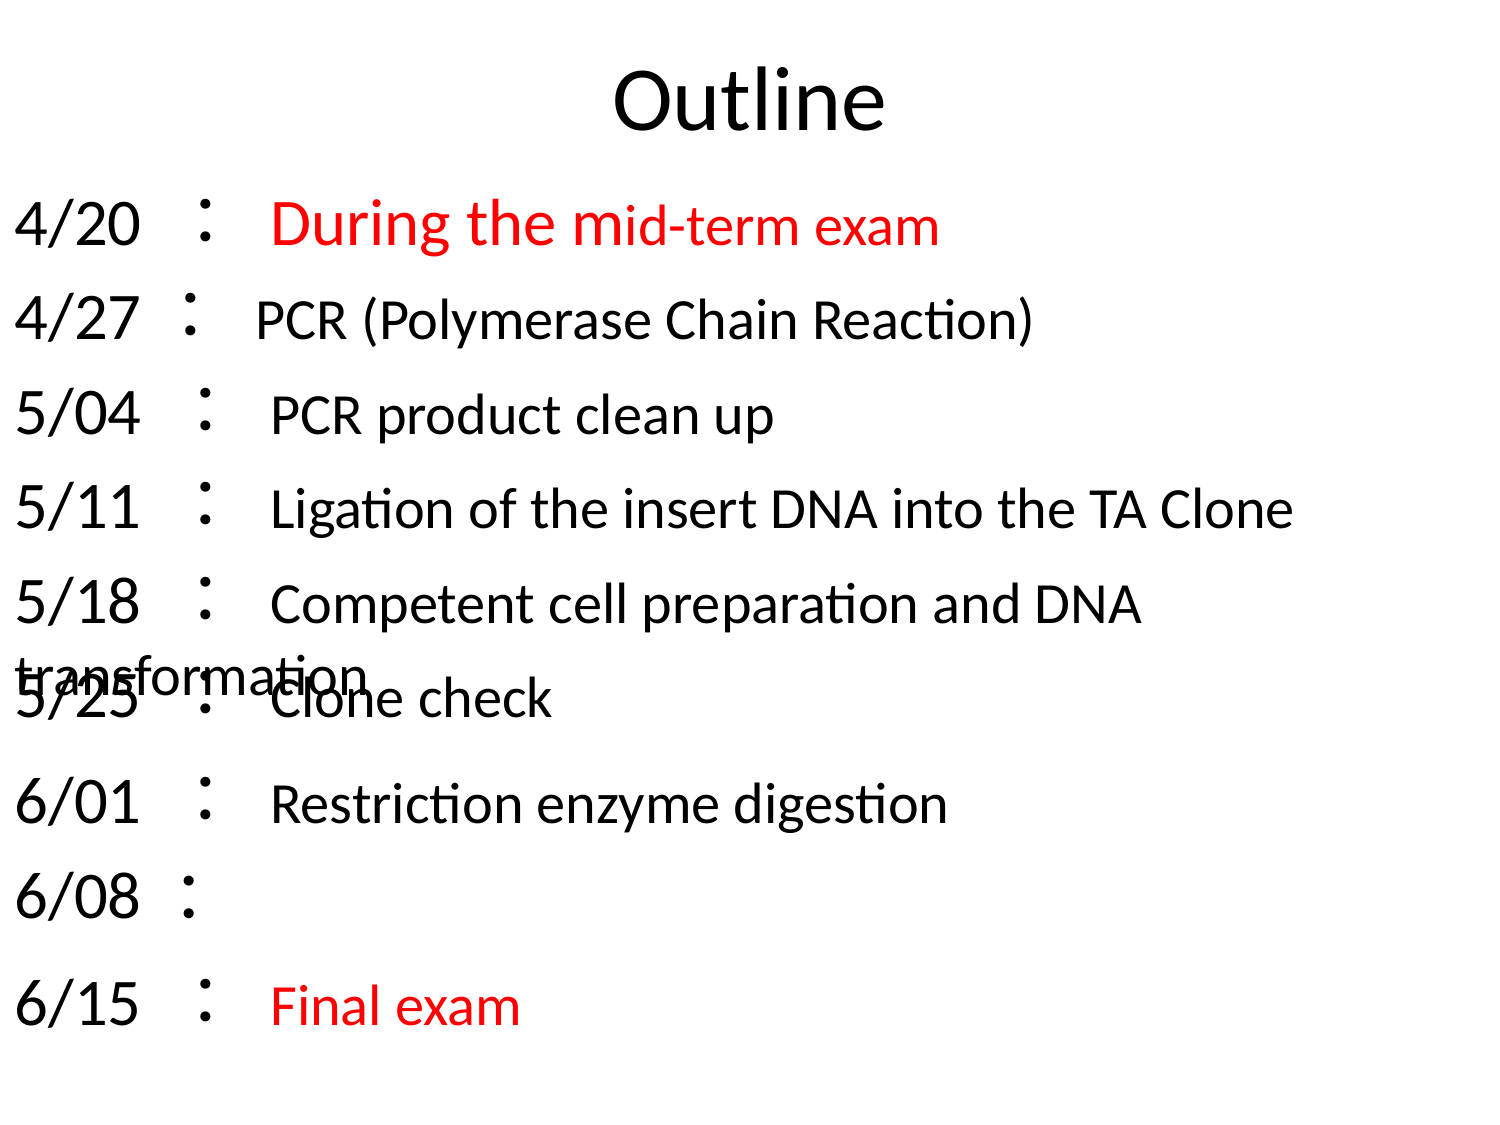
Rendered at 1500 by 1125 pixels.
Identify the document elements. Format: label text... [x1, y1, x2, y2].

text_box 6/01 ： Restriction enzyme digestion [0, 750, 1500, 845]
text_box 5/18 ： Competent cell preparation and DNA transformation [0, 550, 1500, 643]
text_box 5/04 ： PCR product clean up [0, 360, 1500, 454]
text_box 5/11 ： Ligation of the insert DNA into the TA Clone [0, 454, 1500, 550]
text_box 4/20 ： During the mid-term exam [0, 171, 1500, 266]
text_box 4/27： PCR (Polymerase Chain Reaction) [0, 266, 1500, 360]
text_box Outline [0, 0, 1500, 171]
text_box 5/25 ： Clone check [0, 643, 1500, 739]
text_box 6/08 ： [0, 845, 1500, 940]
text_box 6/15 ： Final exam [0, 950, 1500, 1046]
